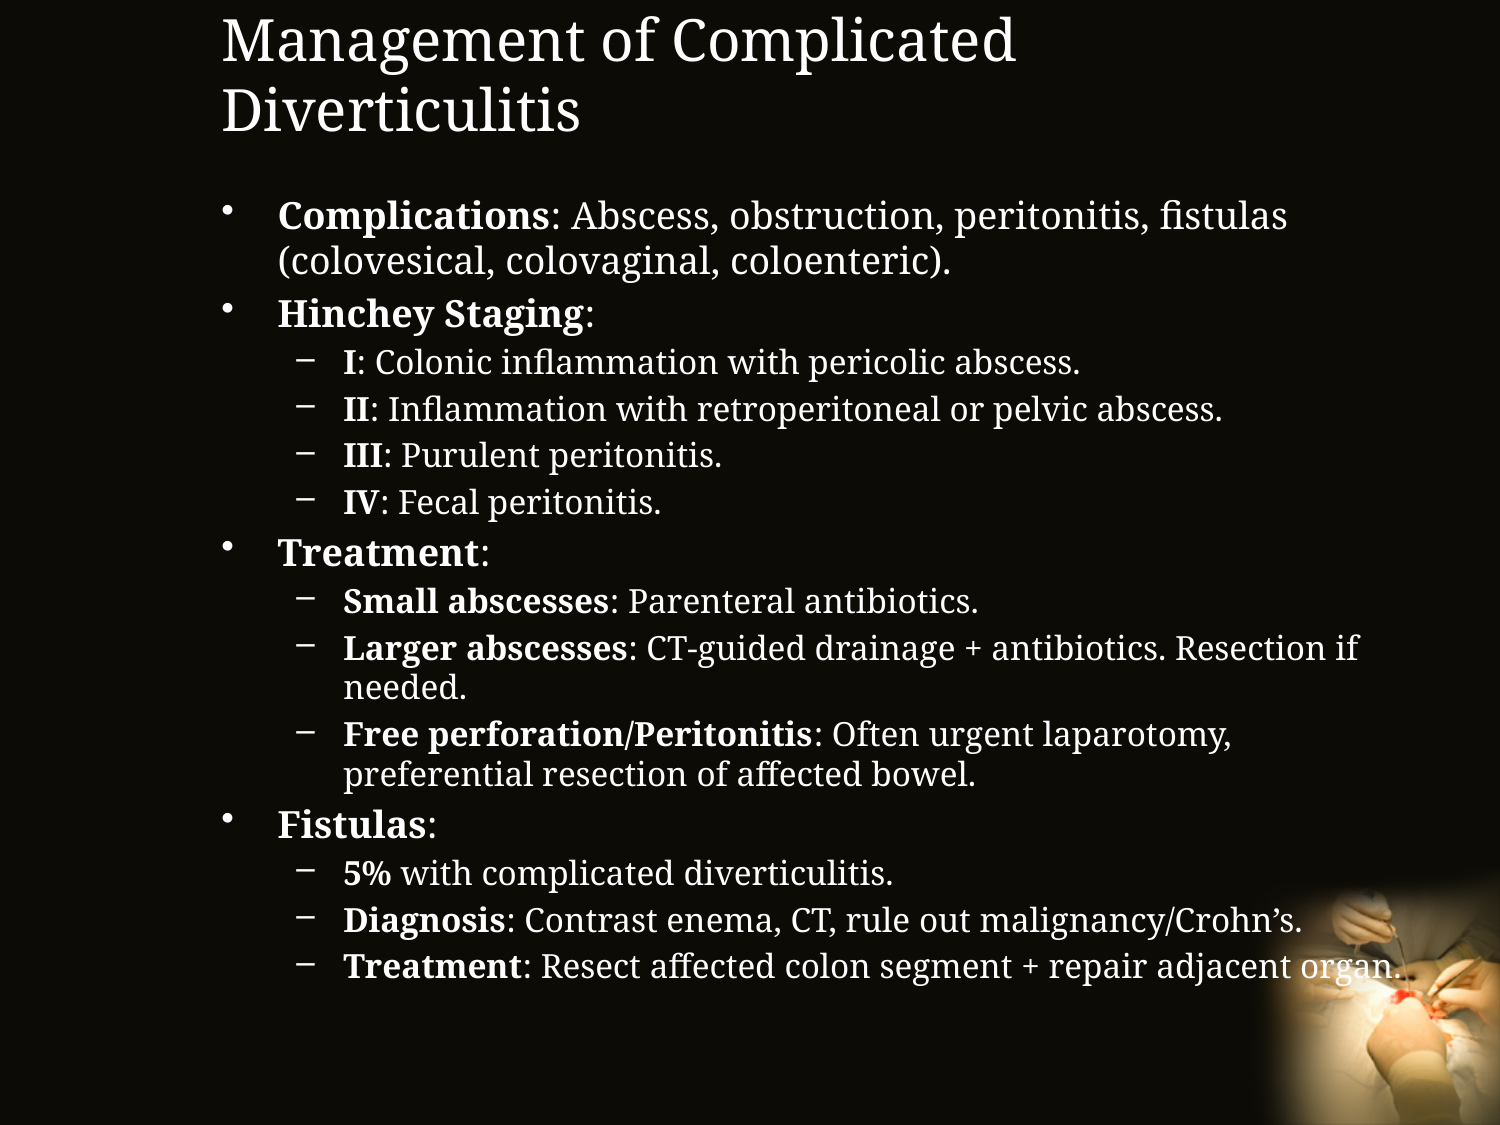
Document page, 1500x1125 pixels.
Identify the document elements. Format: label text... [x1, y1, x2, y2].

title Management of Complicated Diverticulitis [206, 30, 1377, 115]
list Complications: Abscess, obstruction, peritonitis, fistulas (colovesical, colovaginal, coloenteric). Hinchey Staging: I: Colonic inflammation with pericolic abscess. II: Inflammation with retroperitoneal or pelvic abscess. III: Purulent peritonitis. IV: Fecal peritonitis. Treatment: Small abscesses: Parenteral antibiotics. Larger abscesses: CT-guided drainage + antibiotics. Resection if needed. Free perforation/Peritonitis: Often urgent laparotomy, preferential resection of affected bowel. Fistulas: 5% with complicated diverticulitis. Diagnosis: Contrast enema, CT, rule out malignancy/Crohn’s. Treatment: Resect affected colon segment + repair adjacent organ. [206, 184, 1436, 1059]
picture [0, 0, 1500, 1125]
